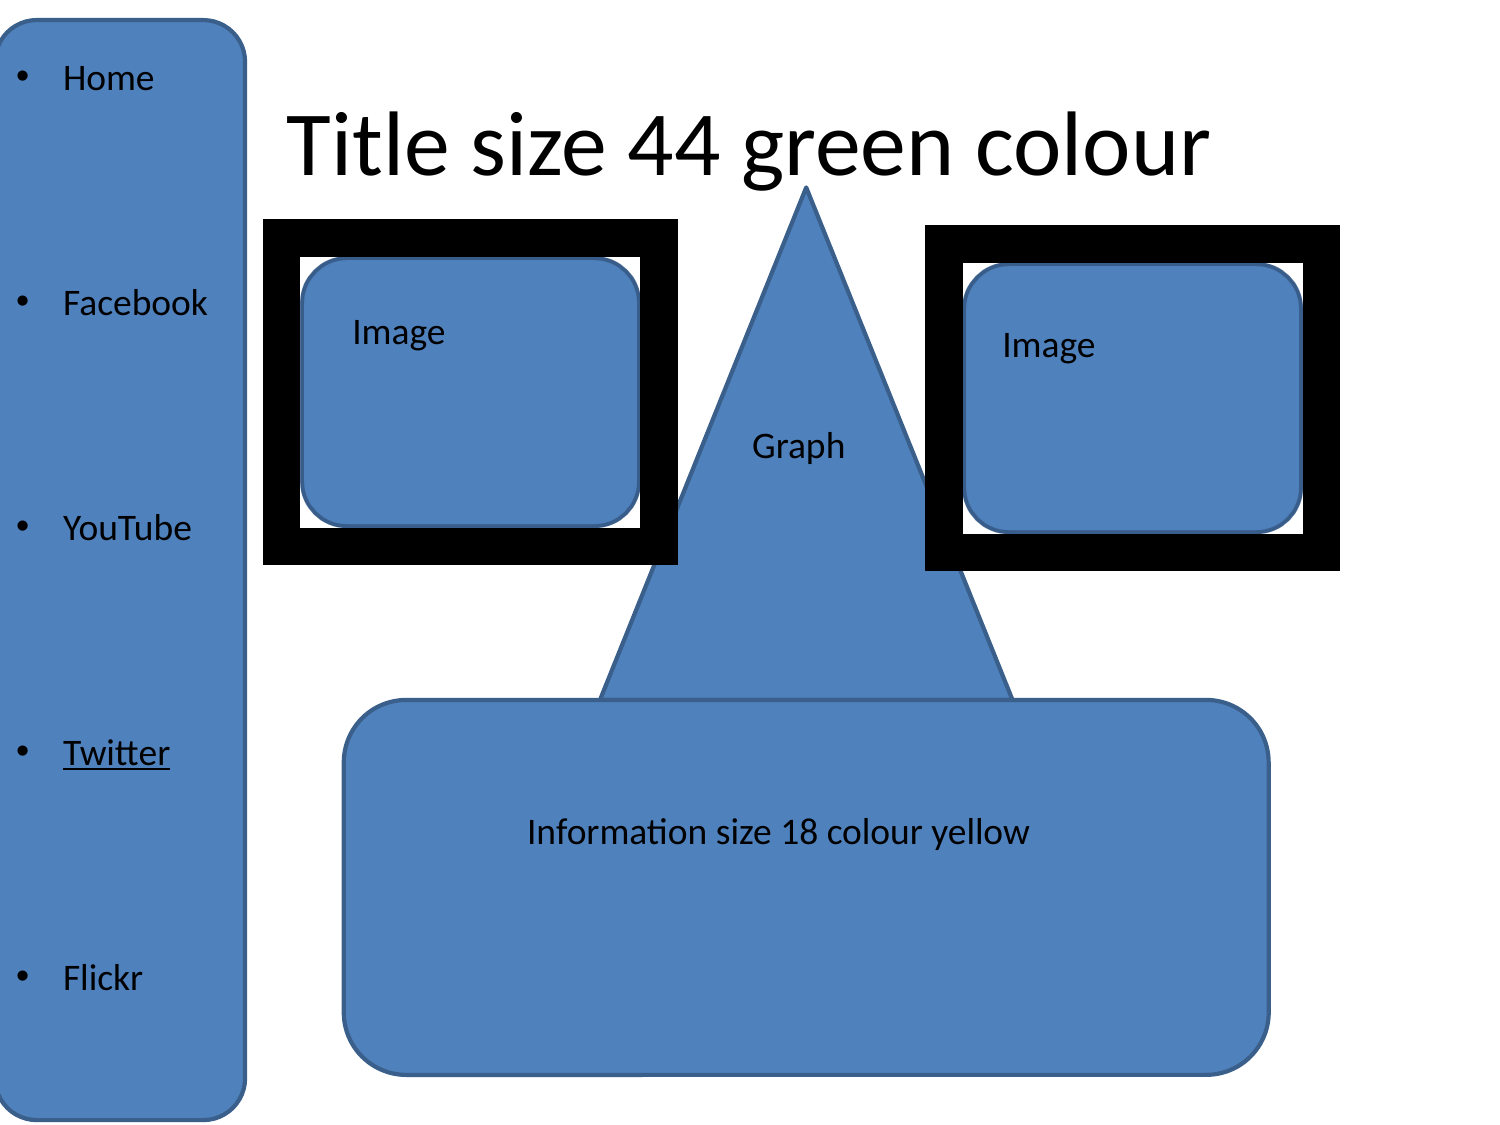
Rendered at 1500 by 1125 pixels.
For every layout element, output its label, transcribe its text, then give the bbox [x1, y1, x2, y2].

picture [299, 256, 641, 529]
text_box [341, 697, 1271, 1078]
text_box Information size 18 colour yellow [512, 799, 1050, 860]
picture [962, 262, 1303, 535]
text_box Graph [737, 413, 875, 474]
text_box [0, 17, 248, 1123]
text_box Home Facebook YouTube Twitter Flickr [1, 45, 264, 1006]
text_box [598, 185, 1014, 697]
title Title size 44 green colour [264, 45, 1425, 233]
